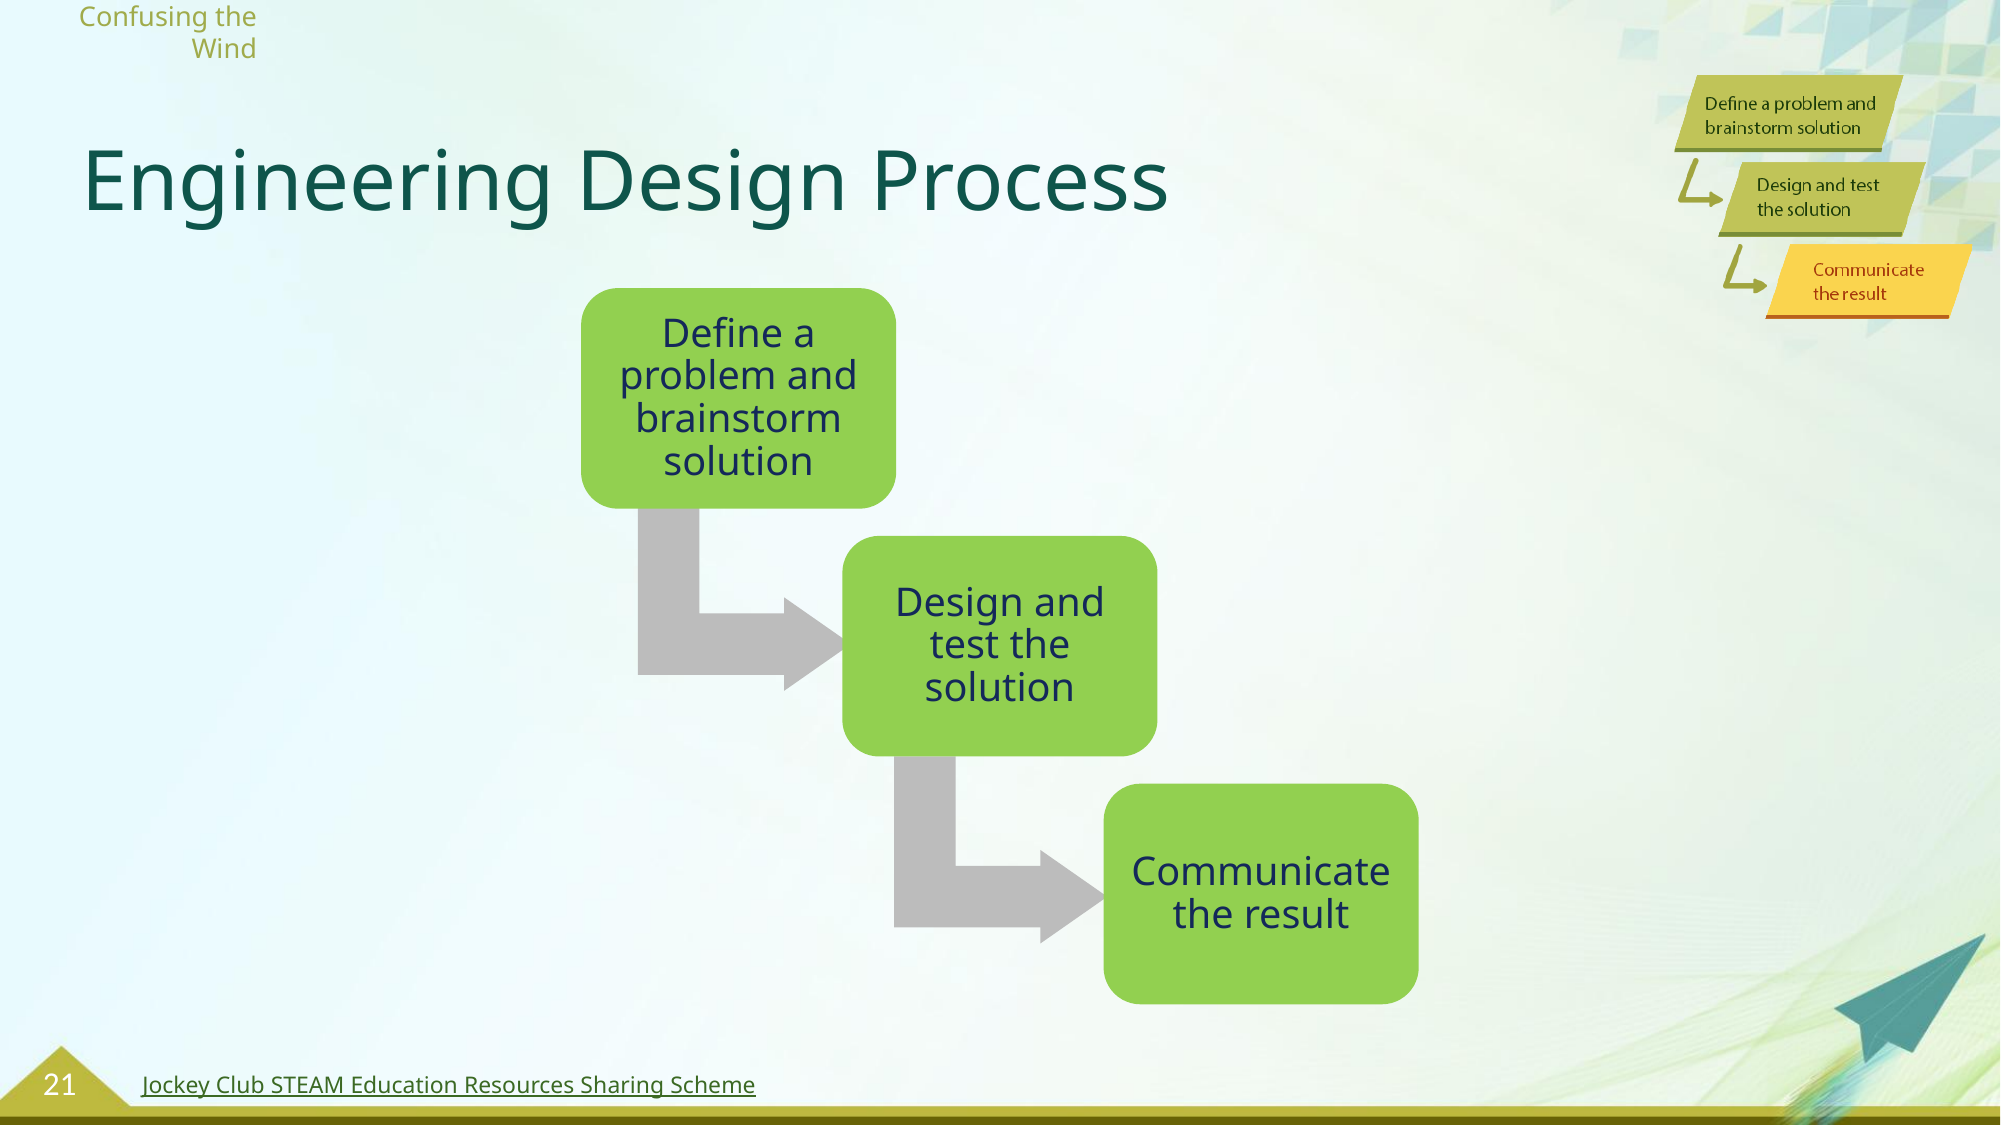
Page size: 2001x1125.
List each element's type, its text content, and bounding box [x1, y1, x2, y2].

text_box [580, 287, 1420, 1005]
picture [0, 0, 2001, 1125]
slide_number 21 [18, 1052, 101, 1113]
title Engineering Design Process [61, 69, 1571, 285]
